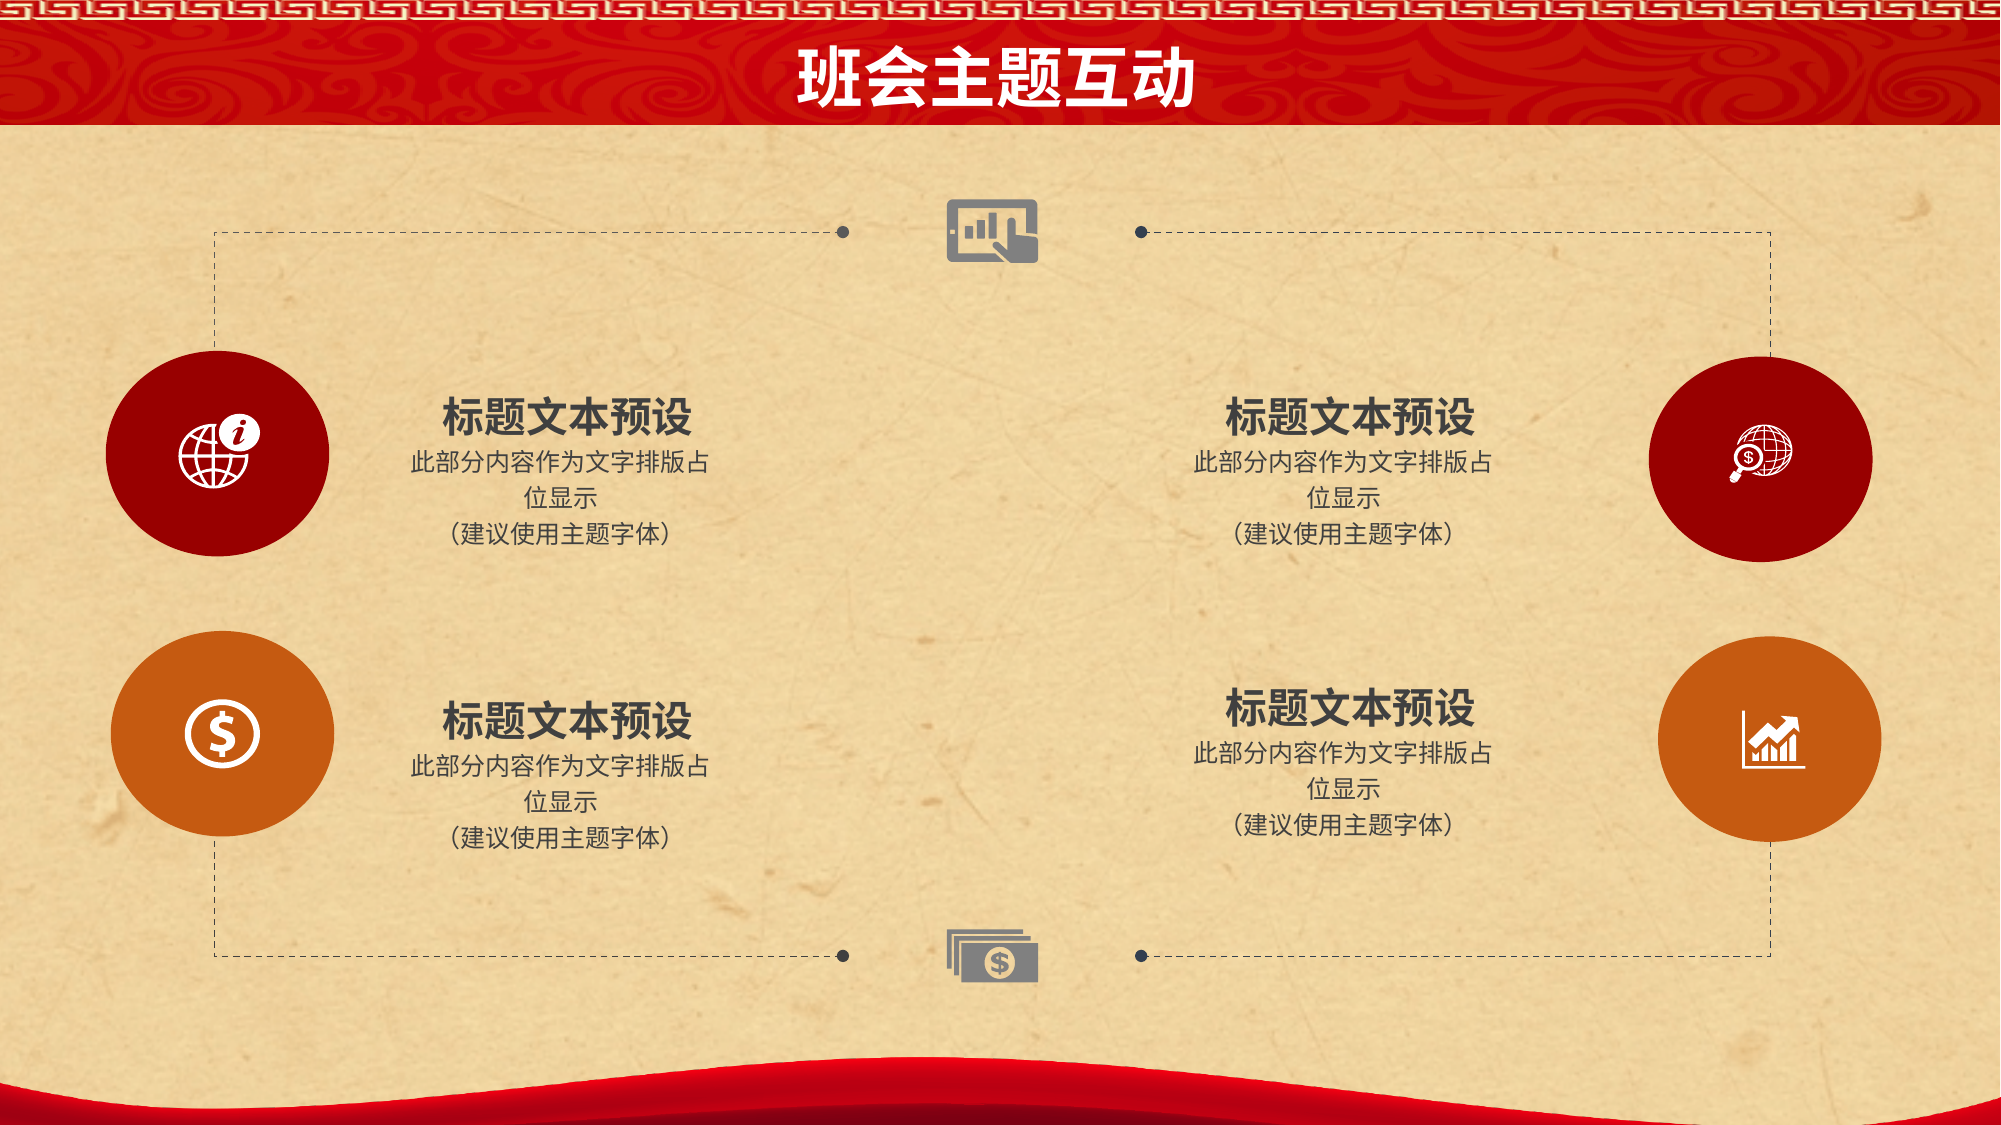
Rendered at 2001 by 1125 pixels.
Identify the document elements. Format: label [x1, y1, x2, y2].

text_box [105, 199, 1882, 983]
text_box [0, 0, 2000, 125]
text_box [1188, 371, 1514, 489]
text_box [405, 371, 731, 489]
text_box [1188, 662, 1514, 780]
picture [0, 0, 2001, 1125]
text_box [405, 675, 731, 793]
